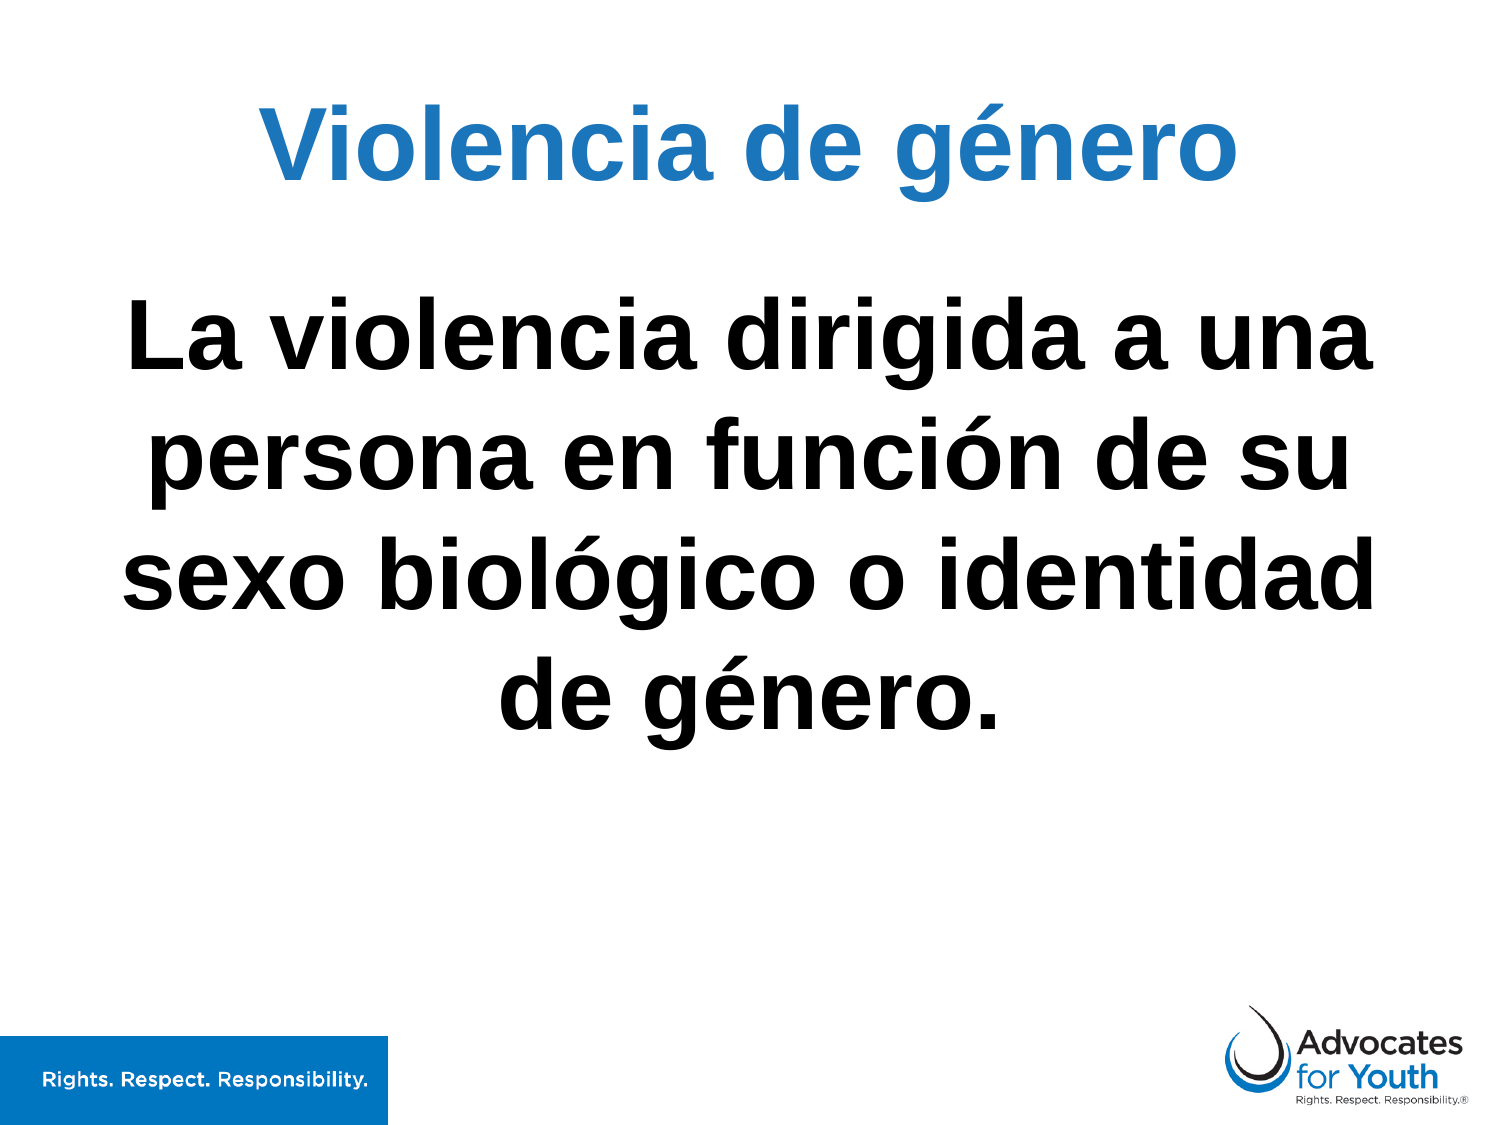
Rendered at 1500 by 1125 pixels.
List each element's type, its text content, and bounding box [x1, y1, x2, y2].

title Violencia de género [75, 45, 1425, 233]
picture [1199, 990, 1500, 1125]
list La violencia dirigida a una persona en función de su sexo biológico o identidad de género. [75, 262, 1425, 1005]
picture [0, 1036, 388, 1125]
